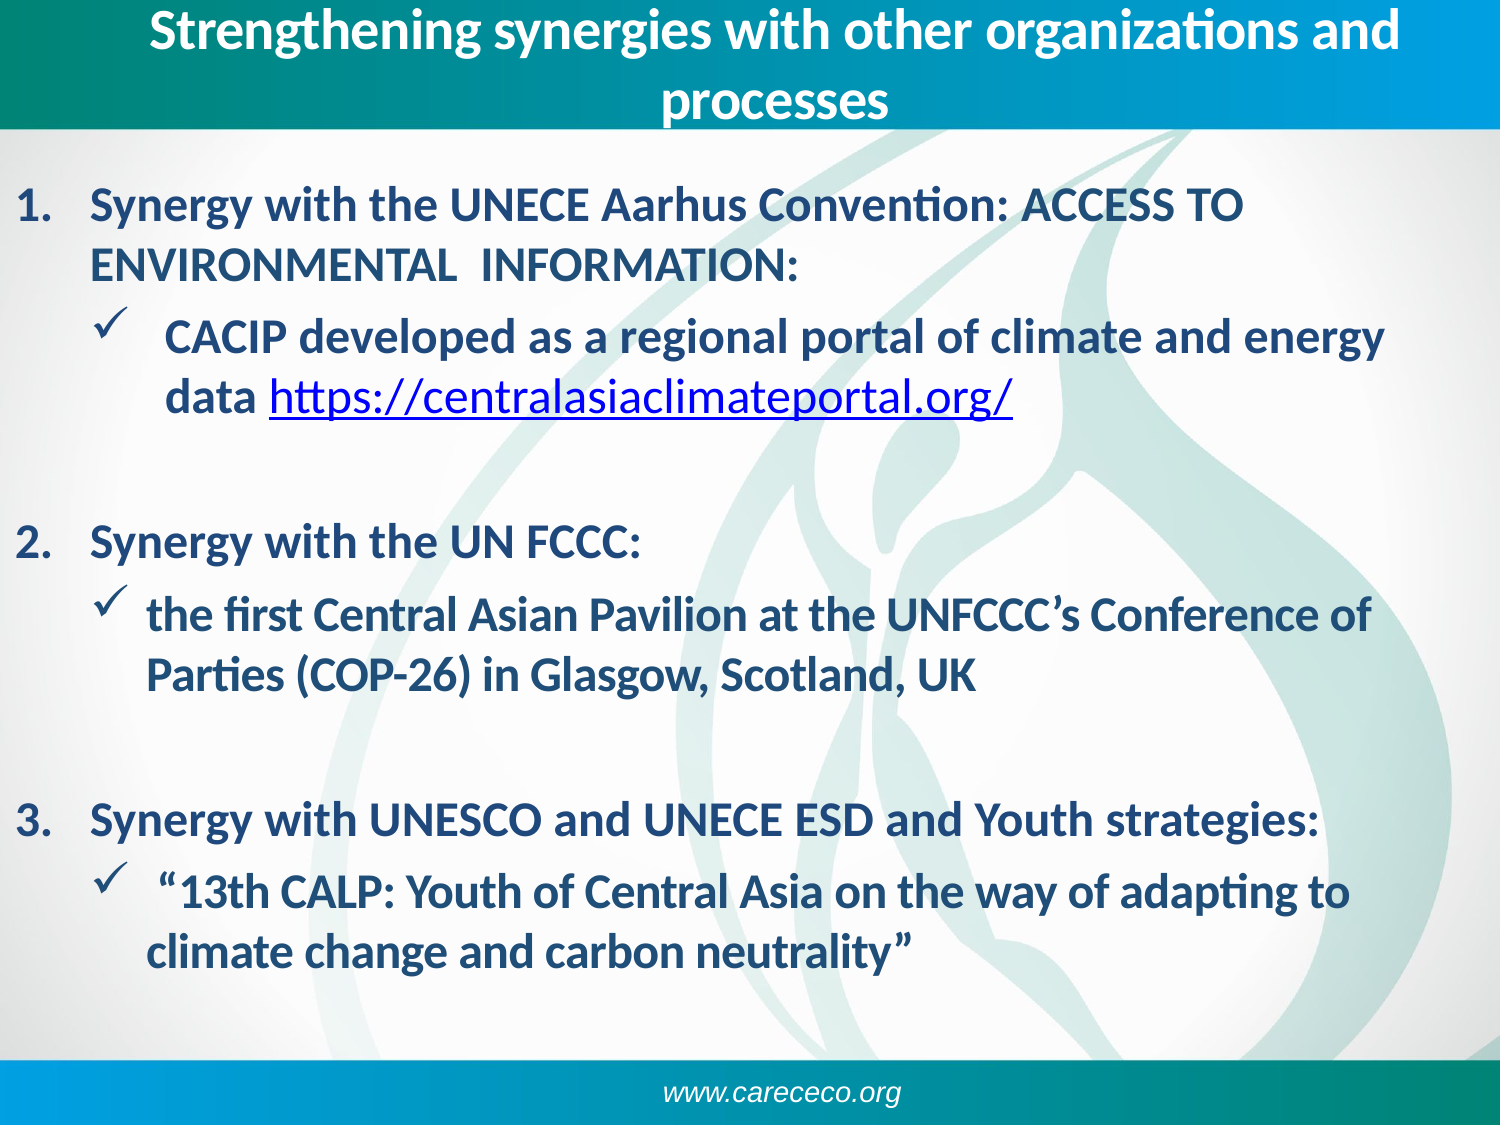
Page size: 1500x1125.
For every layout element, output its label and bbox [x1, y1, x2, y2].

text_box [0, 0, 1500, 1125]
